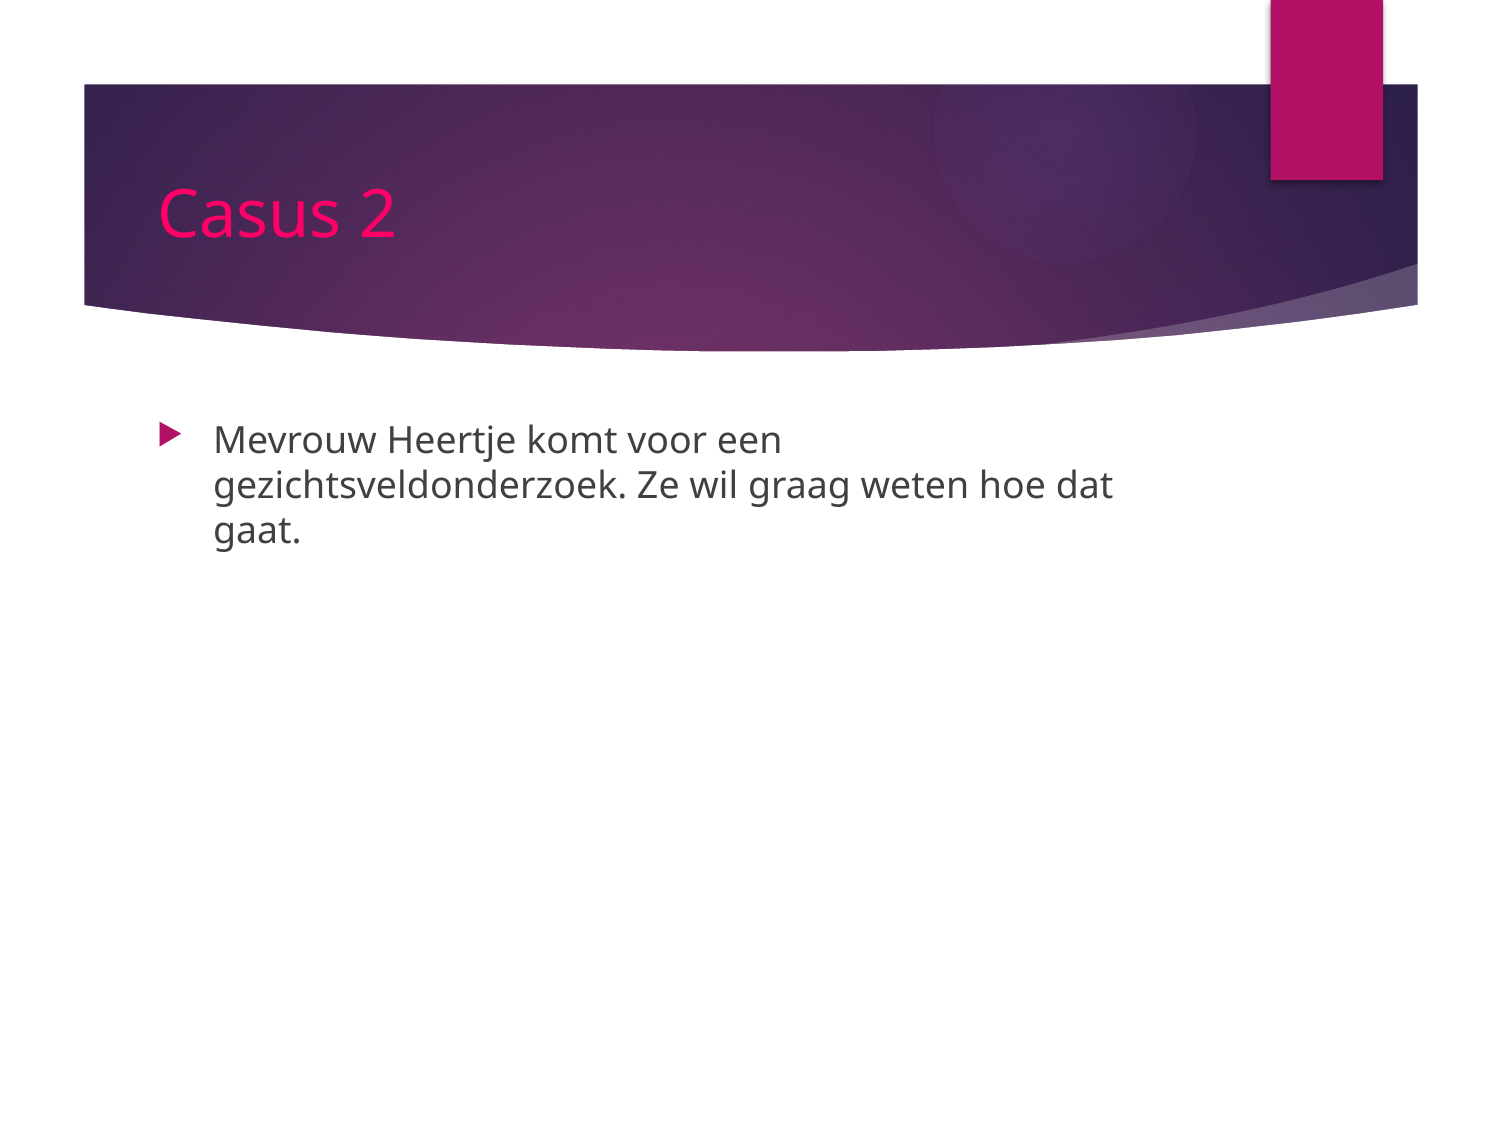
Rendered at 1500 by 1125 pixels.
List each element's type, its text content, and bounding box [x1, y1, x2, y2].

list Mevrouw Heertje komt voor een gezichtsveldonderzoek. Ze wil graag weten hoe dat gaat. [141, 408, 1183, 988]
title Casus 2 [142, 152, 1183, 269]
